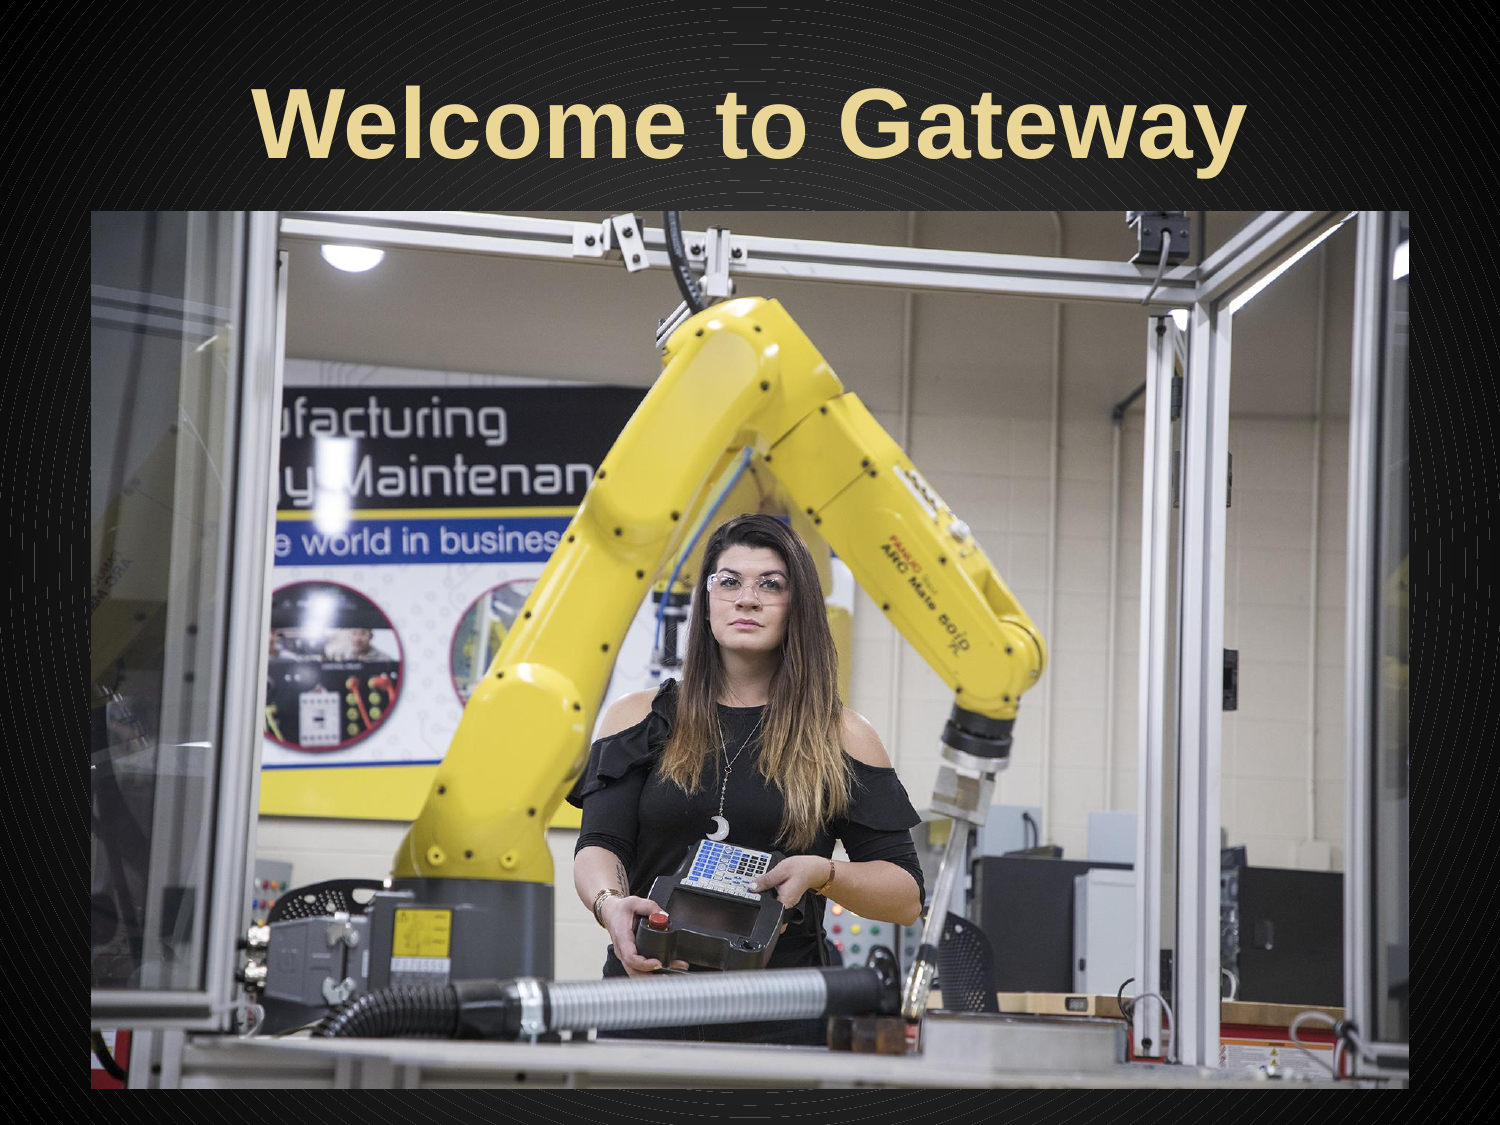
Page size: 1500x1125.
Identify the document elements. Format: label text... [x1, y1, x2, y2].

title Welcome to Gateway [171, 72, 1329, 209]
picture [91, 210, 1409, 1089]
